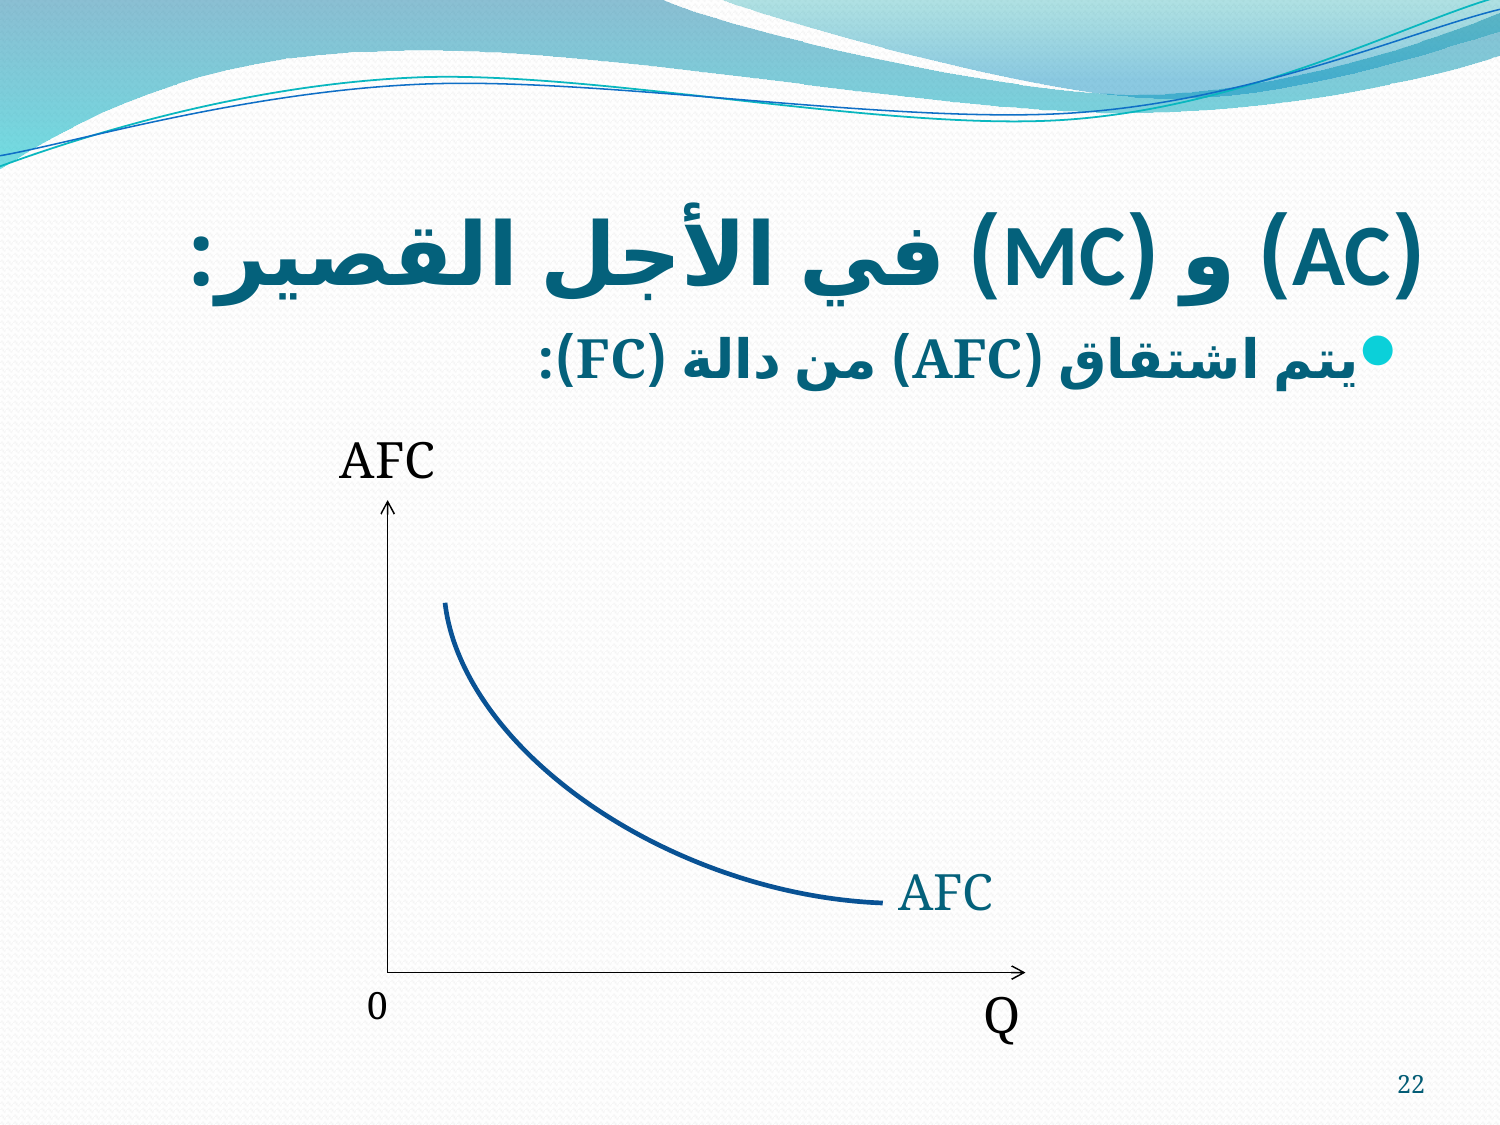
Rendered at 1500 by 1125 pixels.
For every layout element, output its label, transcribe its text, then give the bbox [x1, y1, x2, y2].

text_box [444, 602, 883, 904]
text_box AFC [269, 420, 506, 496]
title (AC) و (MC) في الأجل القصير: [75, 115, 1425, 303]
slide_number 22 [1299, 1042, 1425, 1103]
text_box Q [860, 975, 1144, 1051]
text_box ATC [386, 974, 423, 980]
text_box 0 [352, 974, 423, 1035]
text_box AFC [883, 852, 1009, 928]
list يتم اشتقاق (AFC) من دالة (FC): [75, 317, 1425, 1038]
